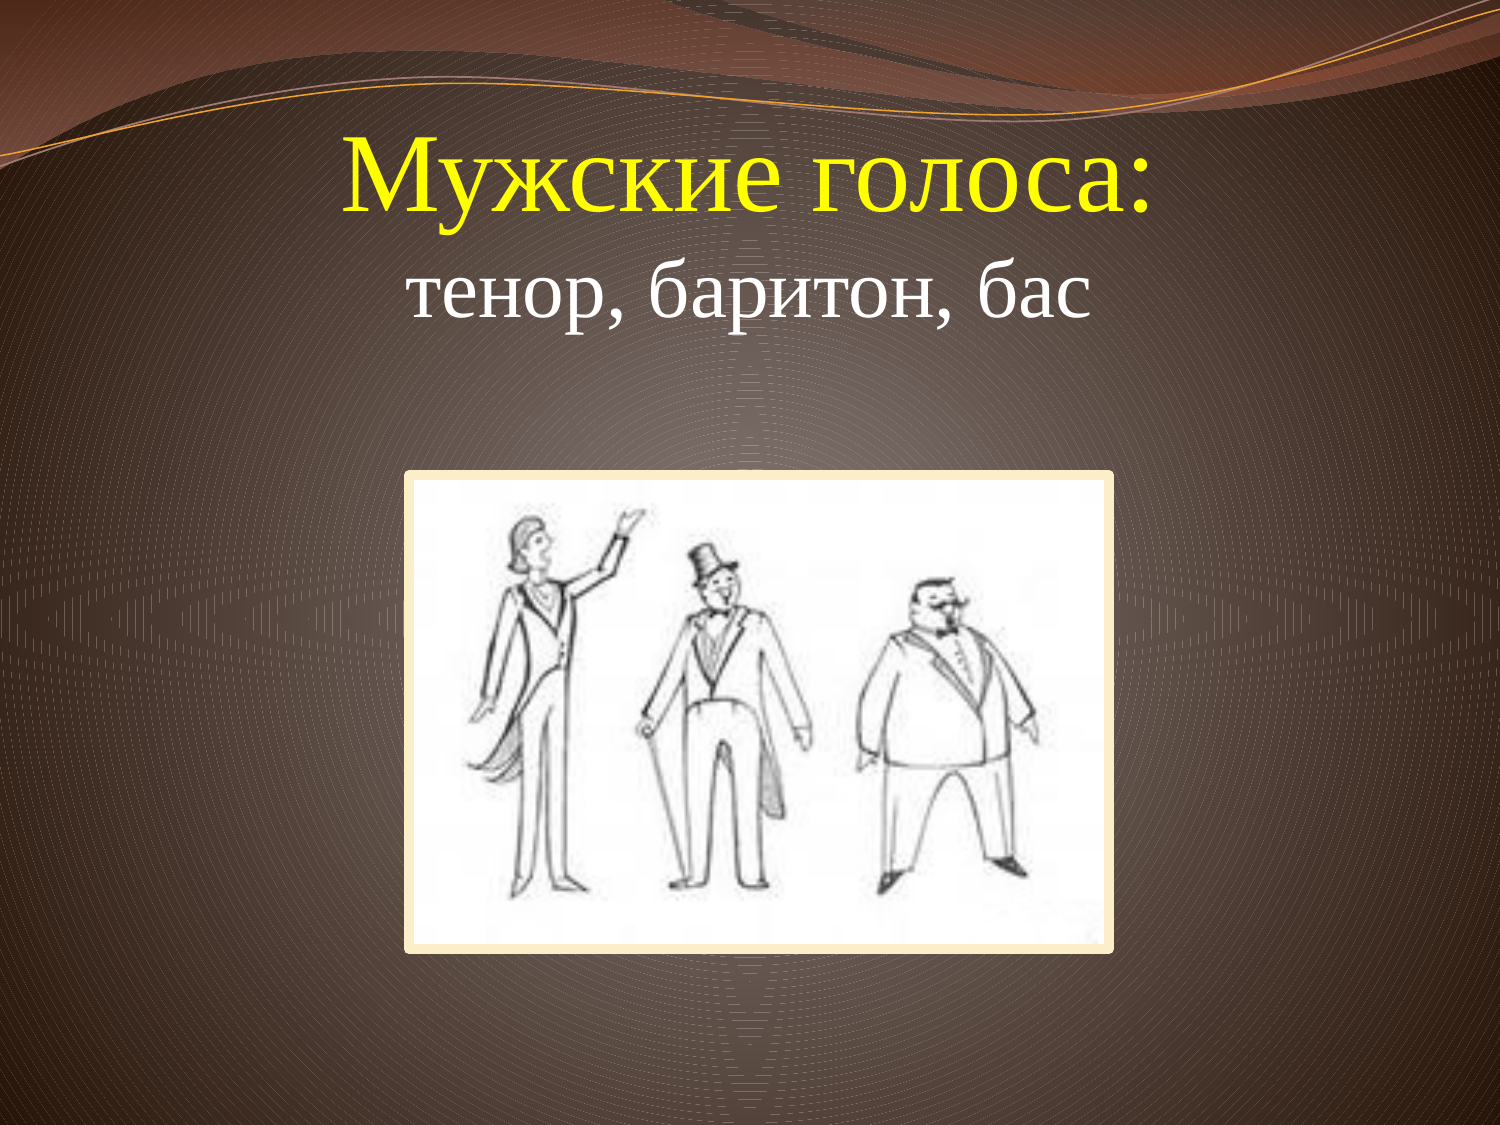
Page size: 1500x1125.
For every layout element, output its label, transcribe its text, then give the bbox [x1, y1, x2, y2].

picture [413, 479, 1105, 945]
title Мужские голоса: тенор, баритон, бас [194, 19, 1307, 445]
